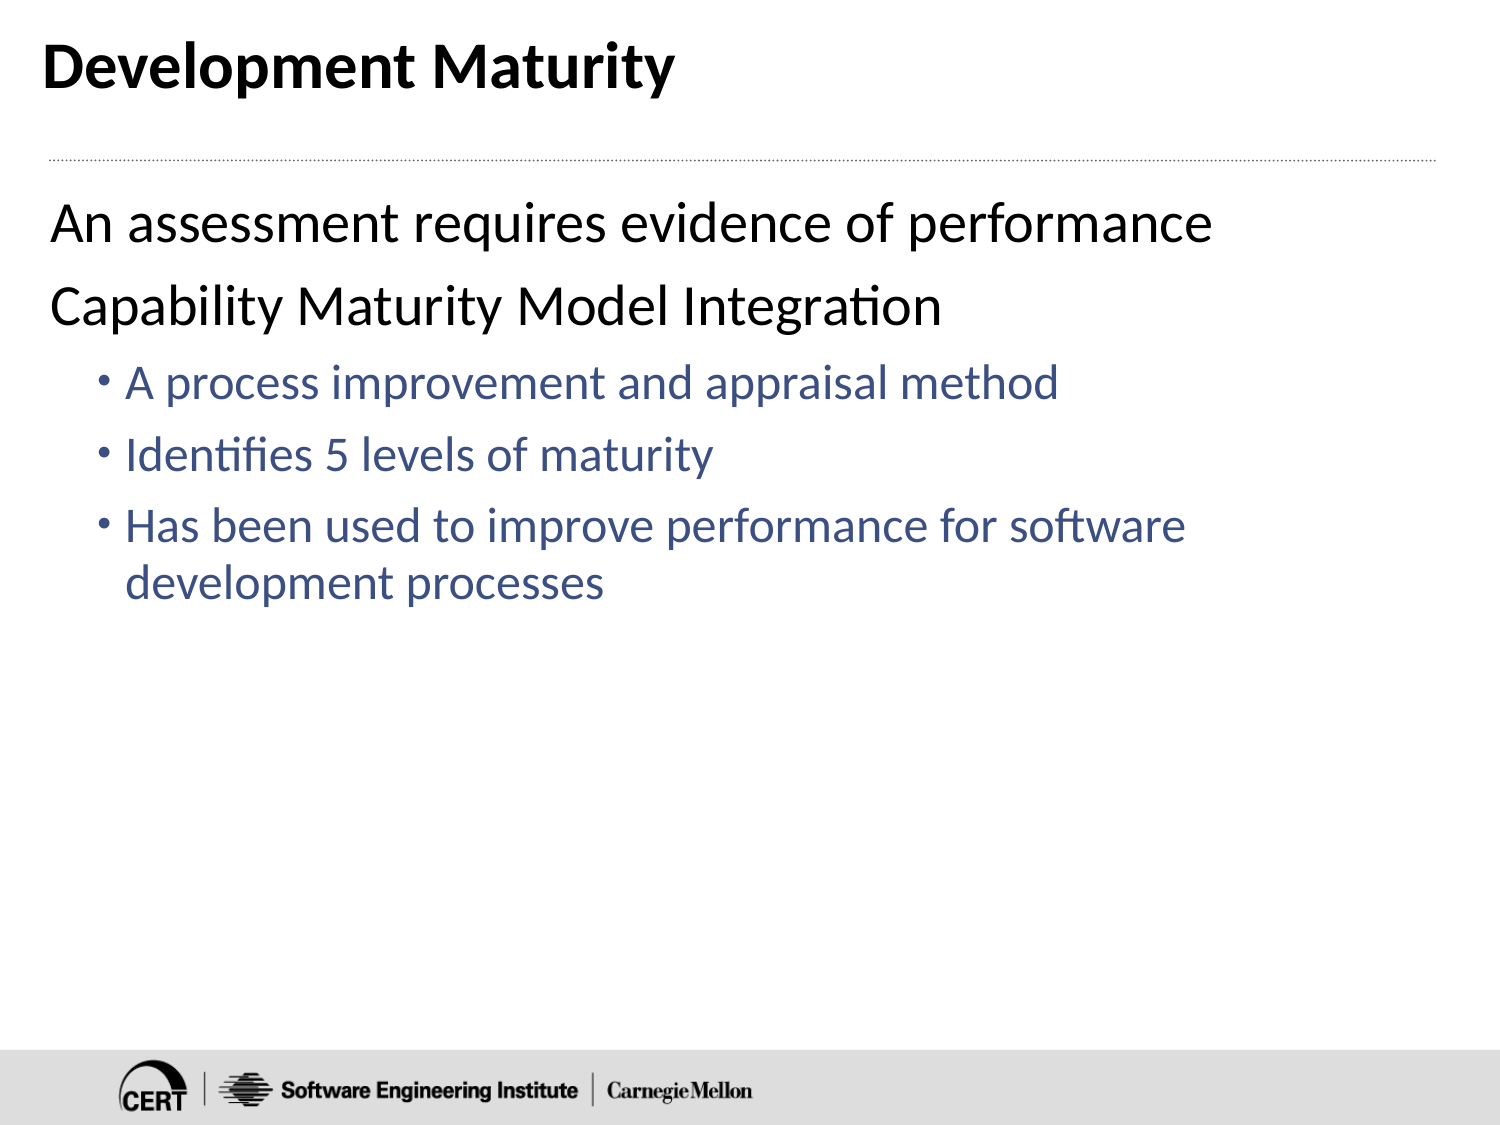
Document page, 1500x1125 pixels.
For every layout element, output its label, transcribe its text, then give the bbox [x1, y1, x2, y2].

list An assessment requires evidence of performance Capability Maturity Model Integration A process improvement and appraisal method Identifies 5 levels of maturity Has been used to improve performance for software development processes [49, 187, 1438, 1001]
title Development Maturity [42, 37, 1434, 155]
picture [102, 1056, 765, 1117]
